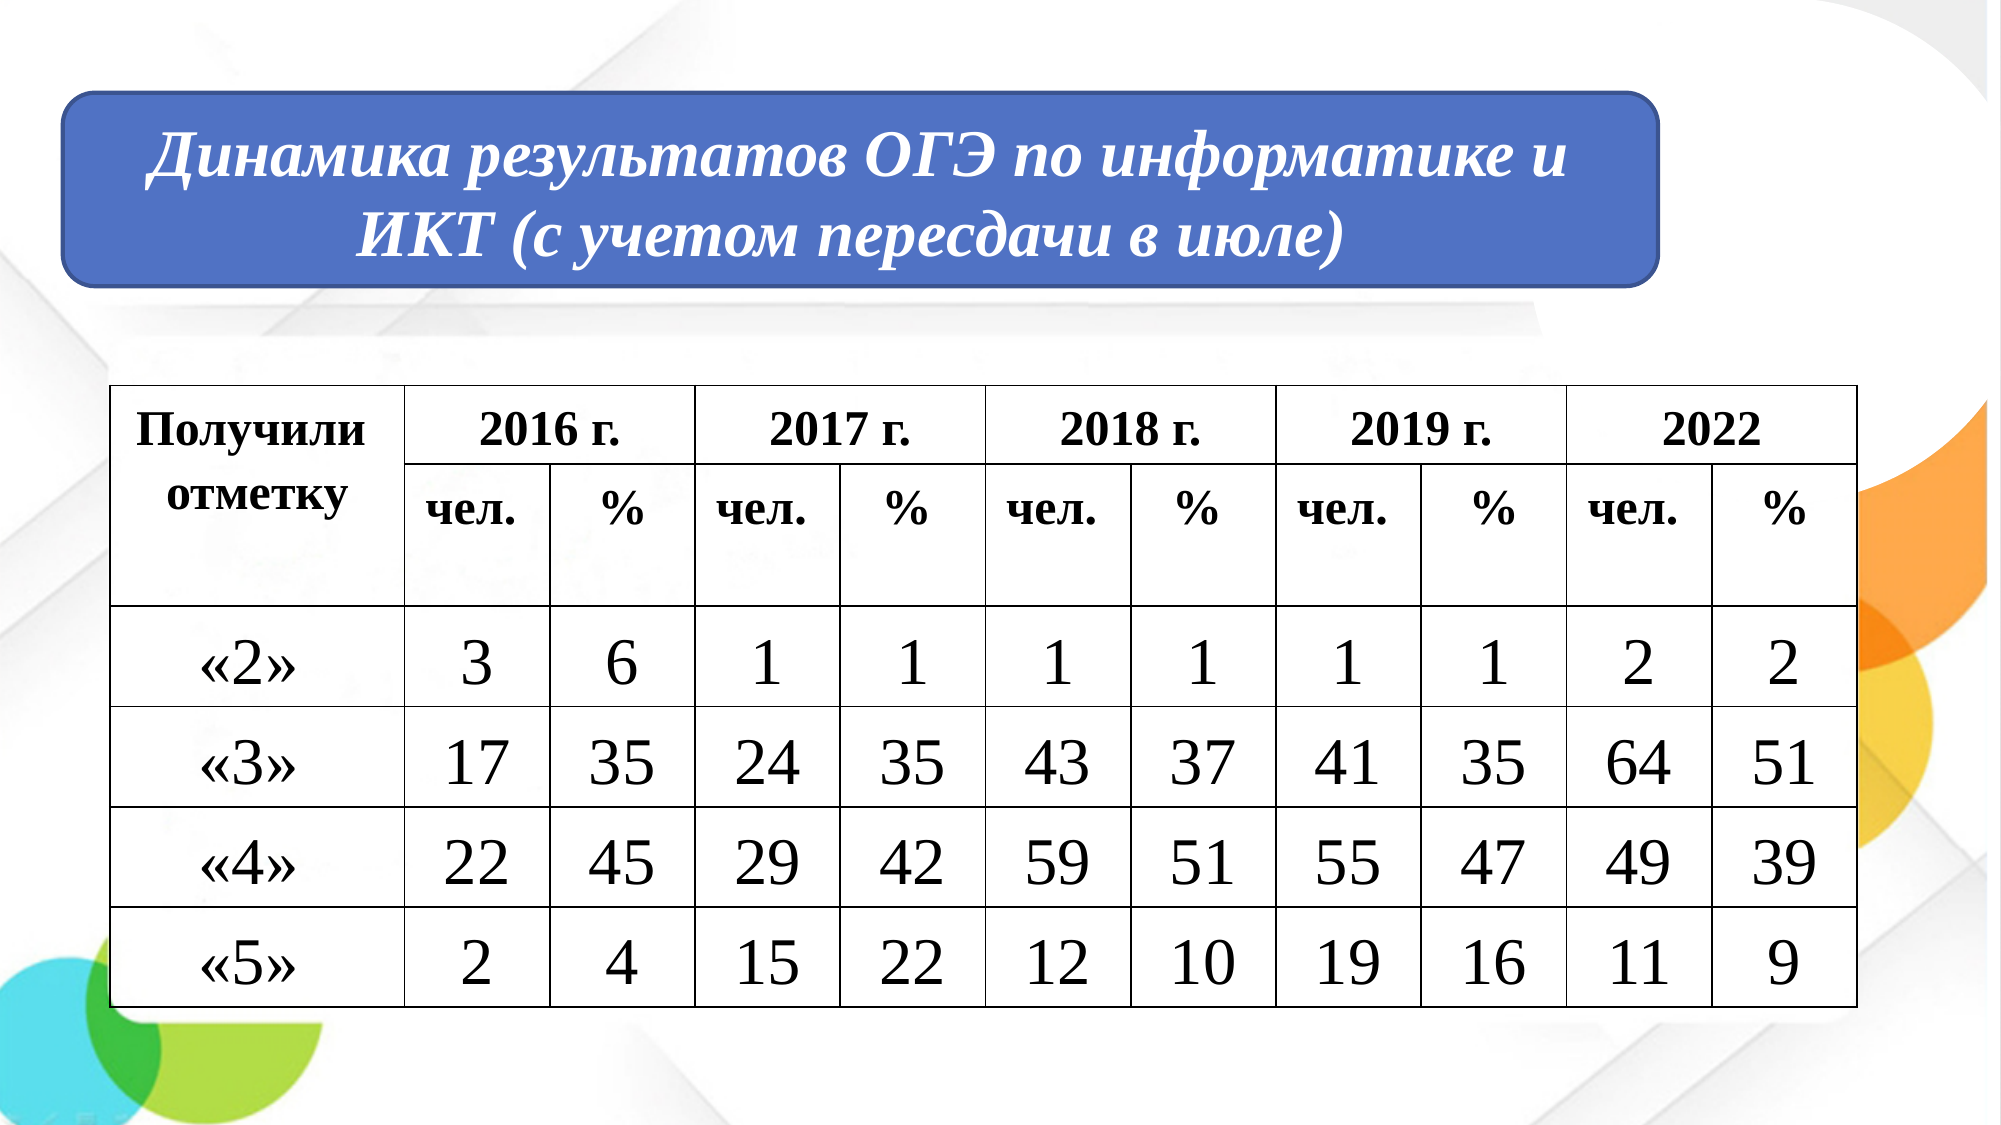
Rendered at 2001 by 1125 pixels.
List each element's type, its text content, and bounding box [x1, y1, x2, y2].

table_cell 42 [841, 808, 985, 906]
table_cell 35 [841, 707, 985, 806]
table_cell 29 [696, 808, 839, 906]
table_cell «2» [111, 607, 404, 706]
table_cell 12 [986, 908, 1130, 1006]
text_box Динамика результатов ОГЭ по информатике и ИКТ (с учетом пересдачи в июле) [60, 90, 1661, 289]
table_cell 24 [696, 707, 839, 806]
table_cell 10 [1132, 908, 1275, 1006]
table_cell 39 [1713, 808, 1856, 906]
table_cell 2 [405, 908, 549, 1006]
table_cell 15 [696, 908, 839, 1006]
table_cell «4» [111, 808, 404, 906]
picture [1822, 0, 2001, 121]
table_cell 1 [1277, 607, 1420, 706]
table_cell 47 [1422, 808, 1566, 906]
table_cell 41 [1277, 707, 1420, 806]
table_header 2017 г. [696, 386, 985, 463]
table_cell 1 [986, 607, 1130, 706]
table_cell 1 [696, 607, 839, 706]
table_cell 51 [1713, 707, 1856, 806]
table_cell чел. [696, 465, 839, 605]
table_cell % [841, 465, 985, 605]
table_cell % [551, 465, 694, 605]
table_cell 59 [986, 808, 1130, 906]
table_header 2022 [1567, 386, 1856, 463]
table_cell 16 [1422, 908, 1566, 1006]
table_cell чел. [405, 465, 549, 605]
picture [0, 0, 2001, 1125]
table_cell 1 [1132, 607, 1275, 706]
table_cell 2 [1567, 607, 1711, 706]
table_cell 1 [841, 607, 985, 706]
table_header 2016 г. [405, 386, 694, 463]
table_cell 51 [1132, 808, 1275, 906]
table_cell 49 [1567, 808, 1711, 906]
table_cell % [1713, 465, 1856, 605]
table_cell 9 [1713, 908, 1856, 1006]
table_cell чел. [1567, 465, 1711, 605]
table_cell 43 [986, 707, 1130, 806]
table_cell 37 [1132, 707, 1275, 806]
table_cell % [1132, 465, 1275, 605]
table_header Получили отметку [111, 386, 404, 605]
table_cell 19 [1277, 908, 1420, 1006]
table_cell «3» [111, 707, 404, 806]
table_cell 22 [405, 808, 549, 906]
table_cell 11 [1567, 908, 1711, 1006]
table_header 2019 г. [1277, 386, 1566, 463]
table_cell 22 [841, 908, 985, 1006]
table_header 2018 г. [986, 386, 1275, 463]
table_cell 45 [551, 808, 694, 906]
table_cell 4 [551, 908, 694, 1006]
table_cell % [1422, 465, 1566, 605]
table_cell 17 [405, 707, 549, 806]
table_cell 35 [551, 707, 694, 806]
table_cell чел. [986, 465, 1130, 605]
table_cell «5» [111, 908, 404, 1006]
table_cell 55 [1277, 808, 1420, 906]
table_cell 3 [405, 607, 549, 706]
table_cell чел. [1277, 465, 1420, 605]
table_cell 6 [551, 607, 694, 706]
table_cell 2 [1713, 607, 1856, 706]
table_cell 1 [1422, 607, 1566, 706]
table_cell 35 [1422, 707, 1566, 806]
table_cell 64 [1567, 707, 1711, 806]
